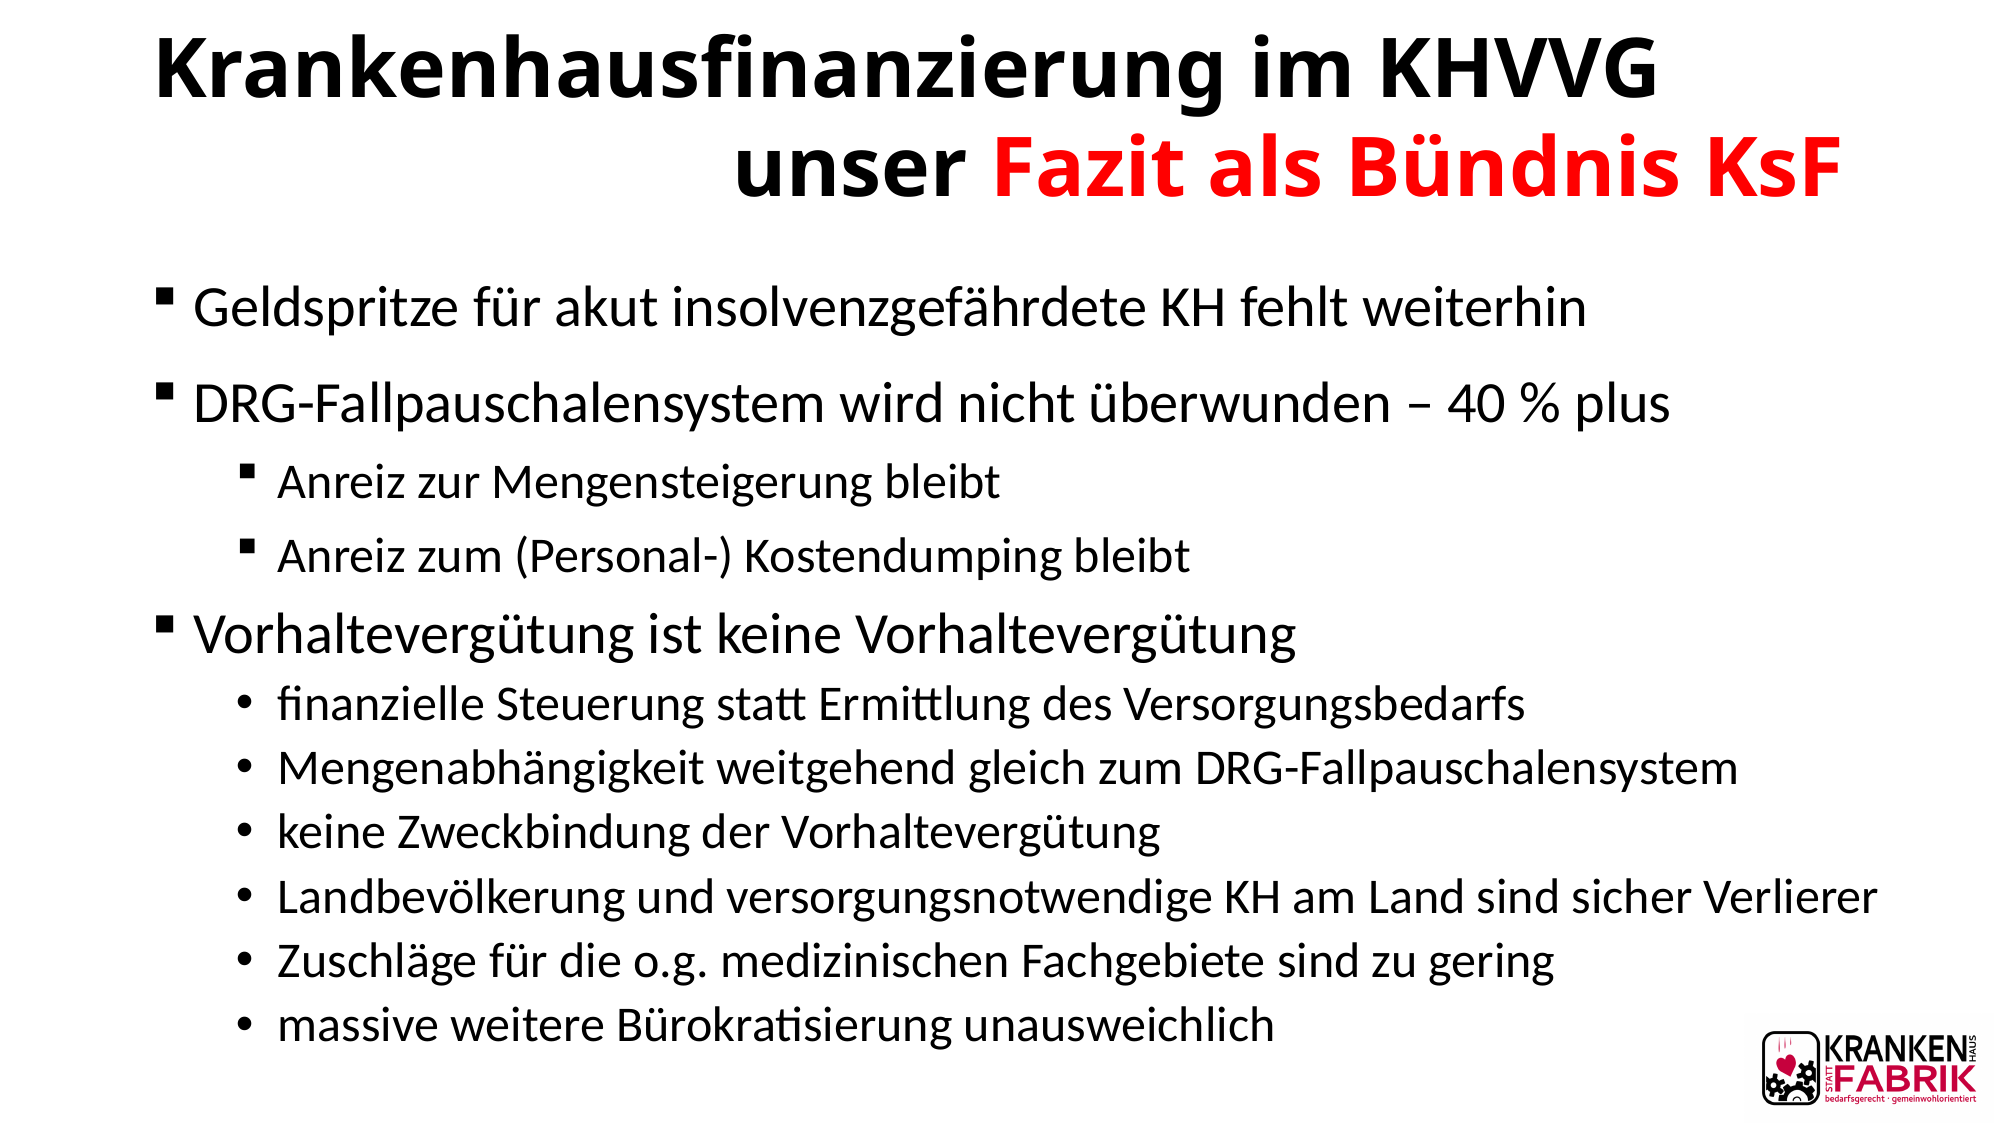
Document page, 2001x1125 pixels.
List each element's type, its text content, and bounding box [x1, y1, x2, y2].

title Krankenhausfinanzierung im KHVVG unser Fazit als Bündnis KsF [137, 5, 1863, 223]
picture [1744, 1013, 1994, 1123]
list Geldspritze für akut insolvenzgefährdete KH fehlt weiterhin DRG-Fallpauschalensystem wird nicht überwunden – 40 % plus Anreiz zur Mengensteigerung bleibt Anreiz zum (Personal-) Kostendumping bleibt Vorhaltevergütung ist keine Vorhaltevergütung finanzielle Steuerung statt Ermittlung des Versorgungsbedarfs Mengenabhängigkeit weitgehend gleich zum DRG-Fallpauschalensystem keine Zweckbindung der Vorhaltevergütung Landbevölkerung und versorgungsnotwendige KH am Land sind sicher Verlierer Zuschläge für die o.g. medizinischen Fachgebiete sind zu gering massive weitere Bürokratisierung unausweichlich [136, 256, 1902, 1072]
